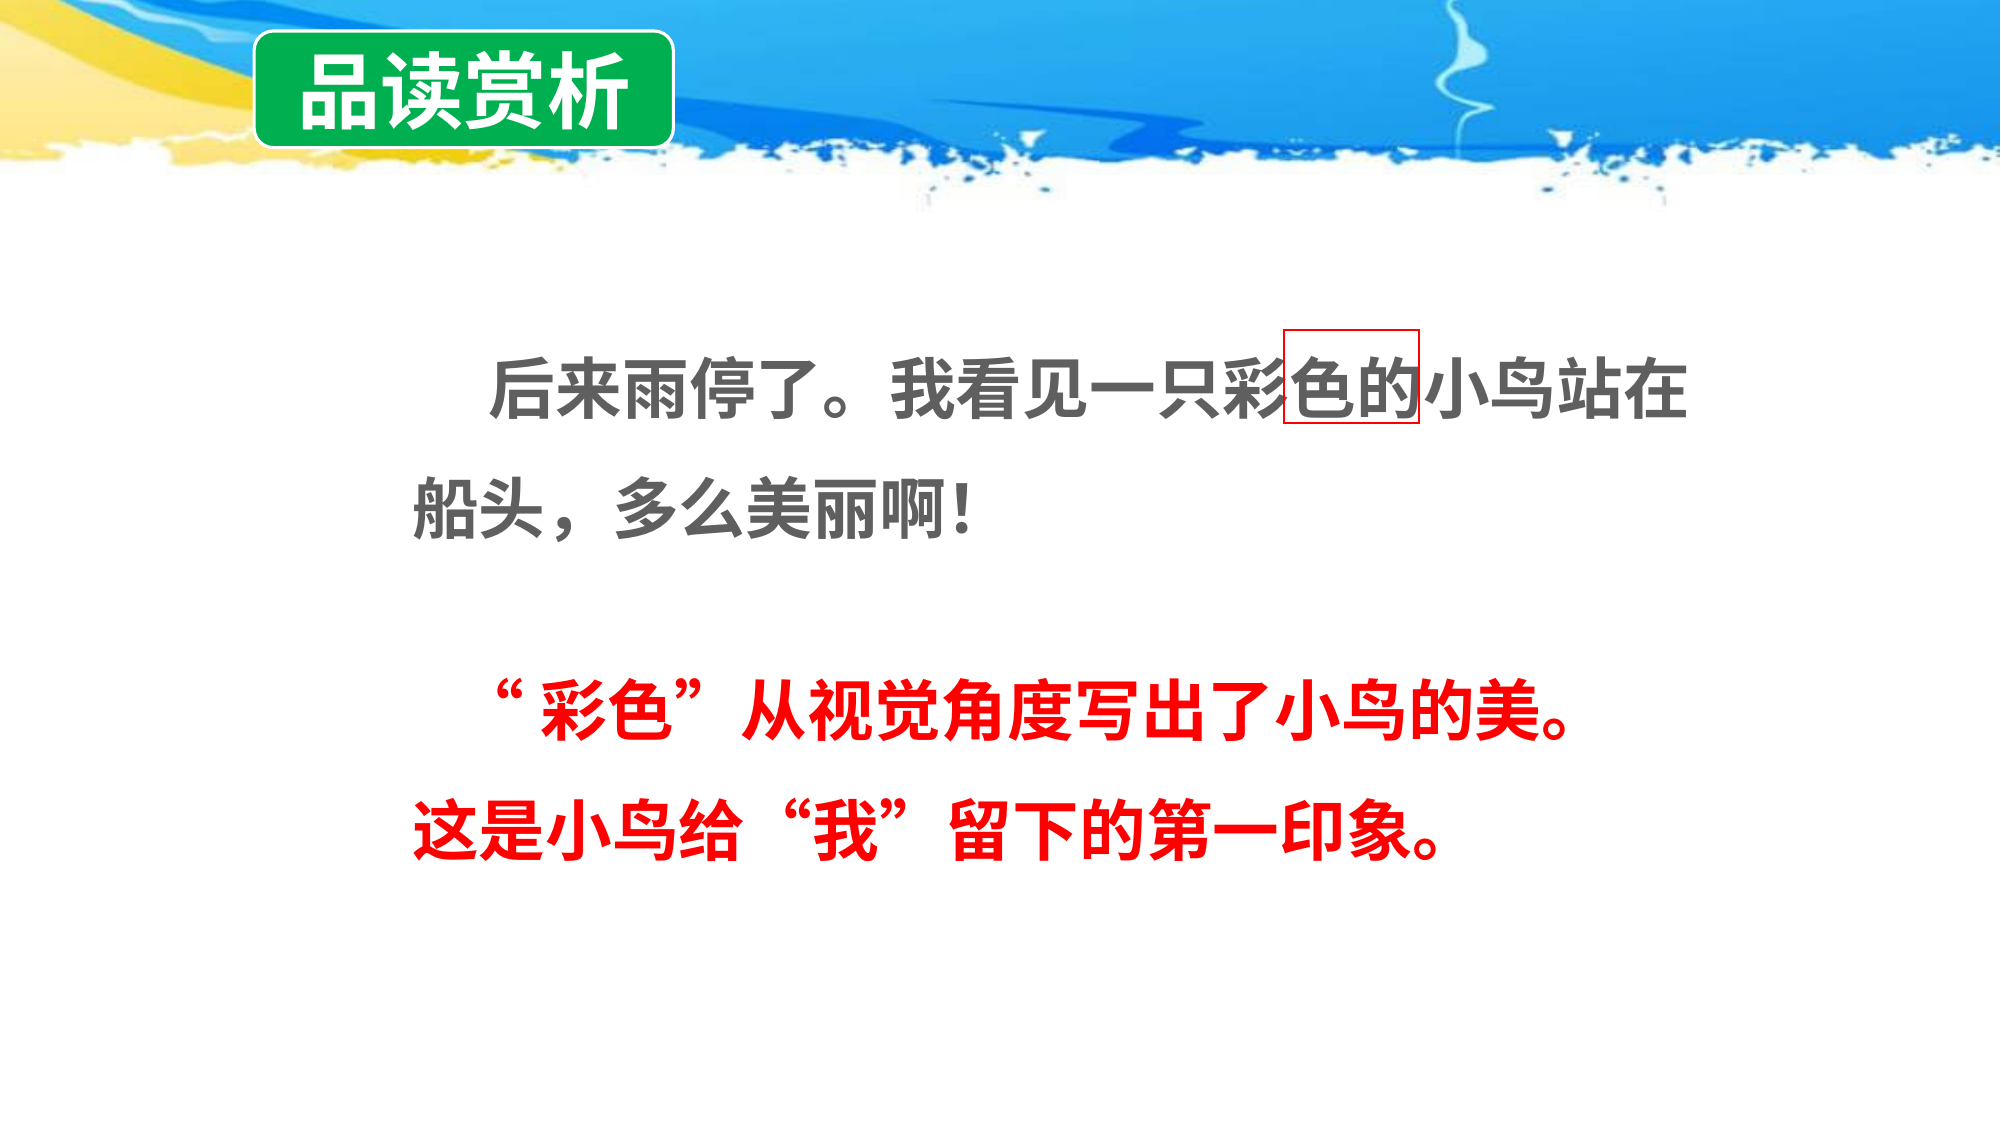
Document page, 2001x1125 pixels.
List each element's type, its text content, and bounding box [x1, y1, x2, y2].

text_box “彩色”从视觉角度写出了小鸟的美。这是小鸟给“我”留下的第一印象。 [397, 621, 1650, 877]
picture [0, 0, 2000, 454]
text_box 品读赏析 [252, 29, 675, 150]
text_box 后来雨停了。我看见一只彩色的小鸟站在船头，多么美丽啊！ [397, 299, 1721, 555]
text_box [1283, 329, 1420, 424]
